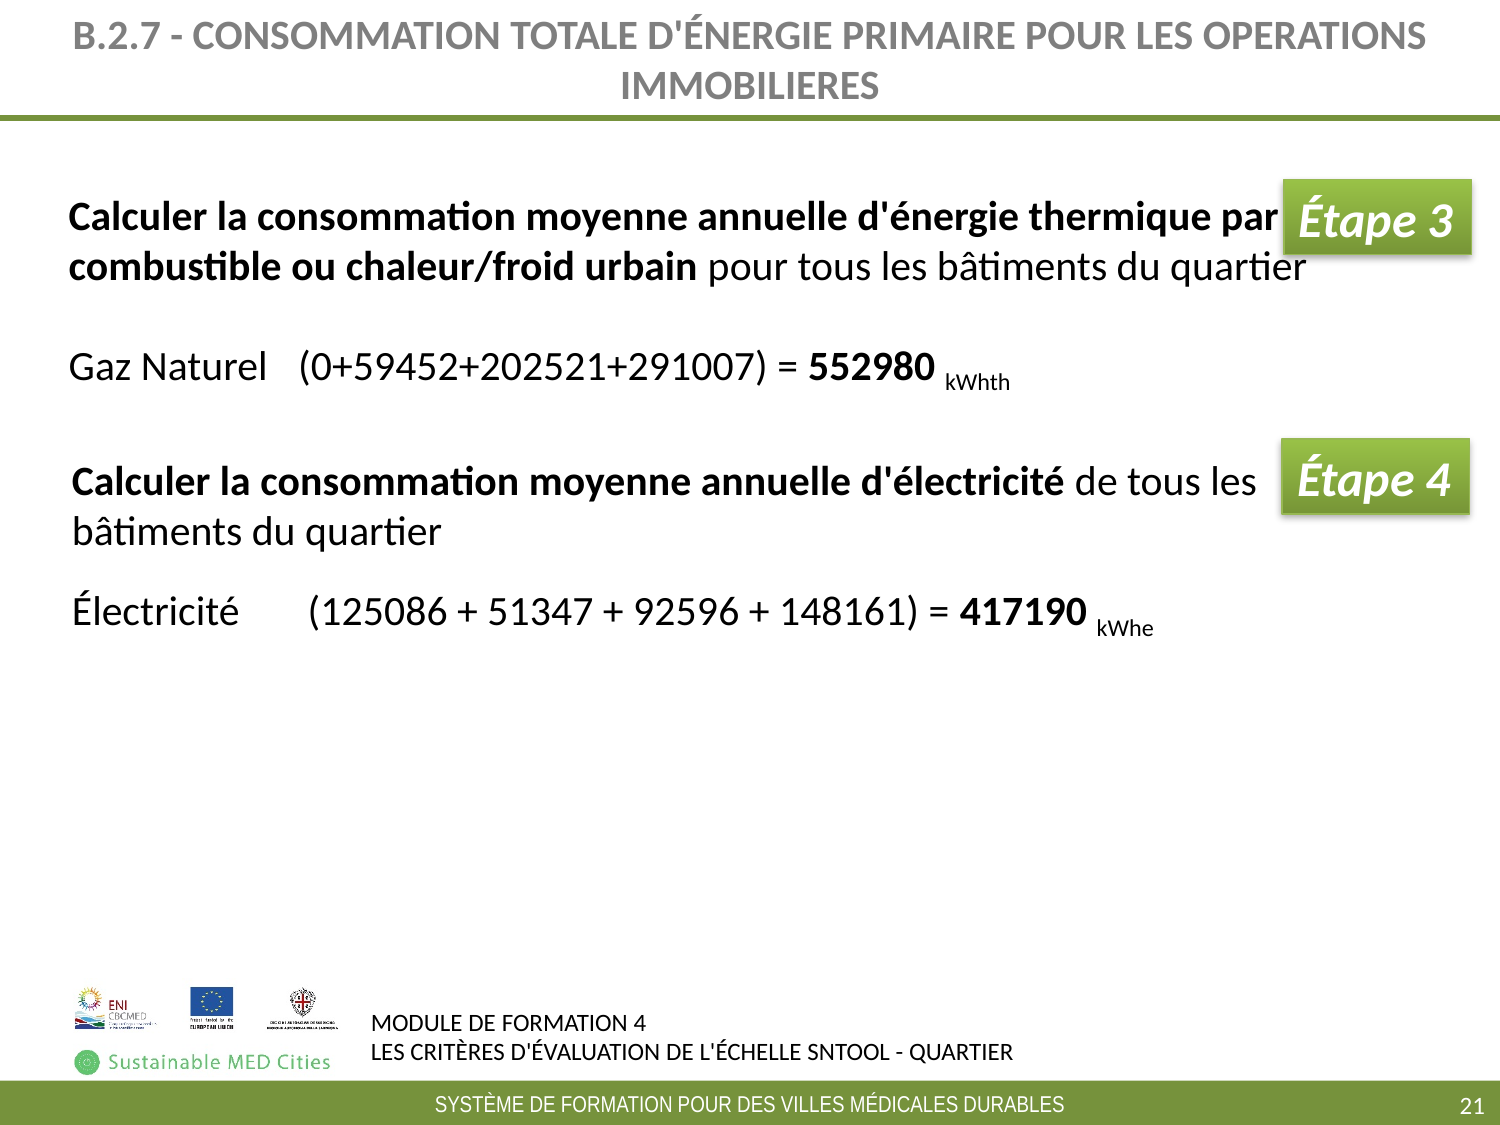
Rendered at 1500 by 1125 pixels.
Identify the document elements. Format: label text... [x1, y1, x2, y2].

text_box Calculer la consommation moyenne annuelle d'électricité de tous les bâtiments du quartier Électricité [56, 446, 1327, 642]
text_box Calculer la consommation moyenne annuelle d'énergie thermique par combustible ou chaleur/froid urbain pour tous les bâtiments du quartier Gaz Naturel [53, 181, 1366, 397]
text_box (0+59452+202521+291007) = 552980 kWhth [283, 331, 1066, 404]
text_box Étape 3 [1283, 179, 1472, 255]
text_box (125086 + 51347 + 92596 + 148161) = 417190 kWhe [292, 576, 1207, 649]
picture [62, 978, 356, 1080]
title B.2.7 - CONSOMMATION TOTALE D'ÉNERGIE PRIMAIRE POUR LES OPERATIONS IMMOBILIERES [0, 0, 1500, 117]
text_box Étape 4 [1282, 438, 1470, 514]
slide_number ‹#› [1399, 1074, 1500, 1125]
